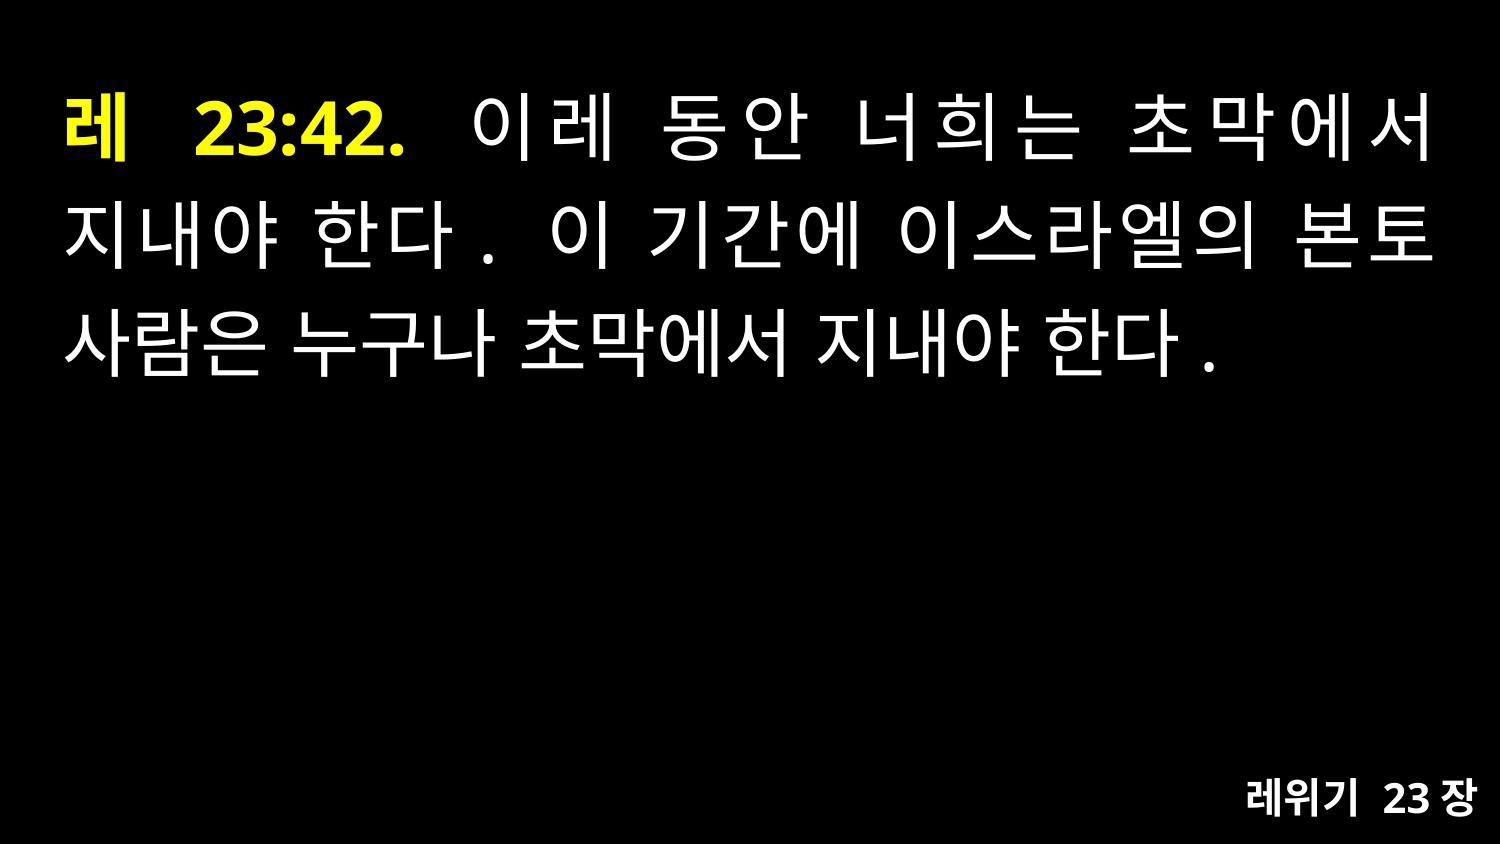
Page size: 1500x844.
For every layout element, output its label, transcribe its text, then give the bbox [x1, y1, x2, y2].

subtitle 레위기 23장 [916, 770, 1500, 844]
title 레 23:42. 이레 동안 너희는 초막에서 지내야 한다. 이 기간에 이스라엘의 본토 사람은 누구나 초막에서 지내야 한다. [0, 0, 1500, 844]
